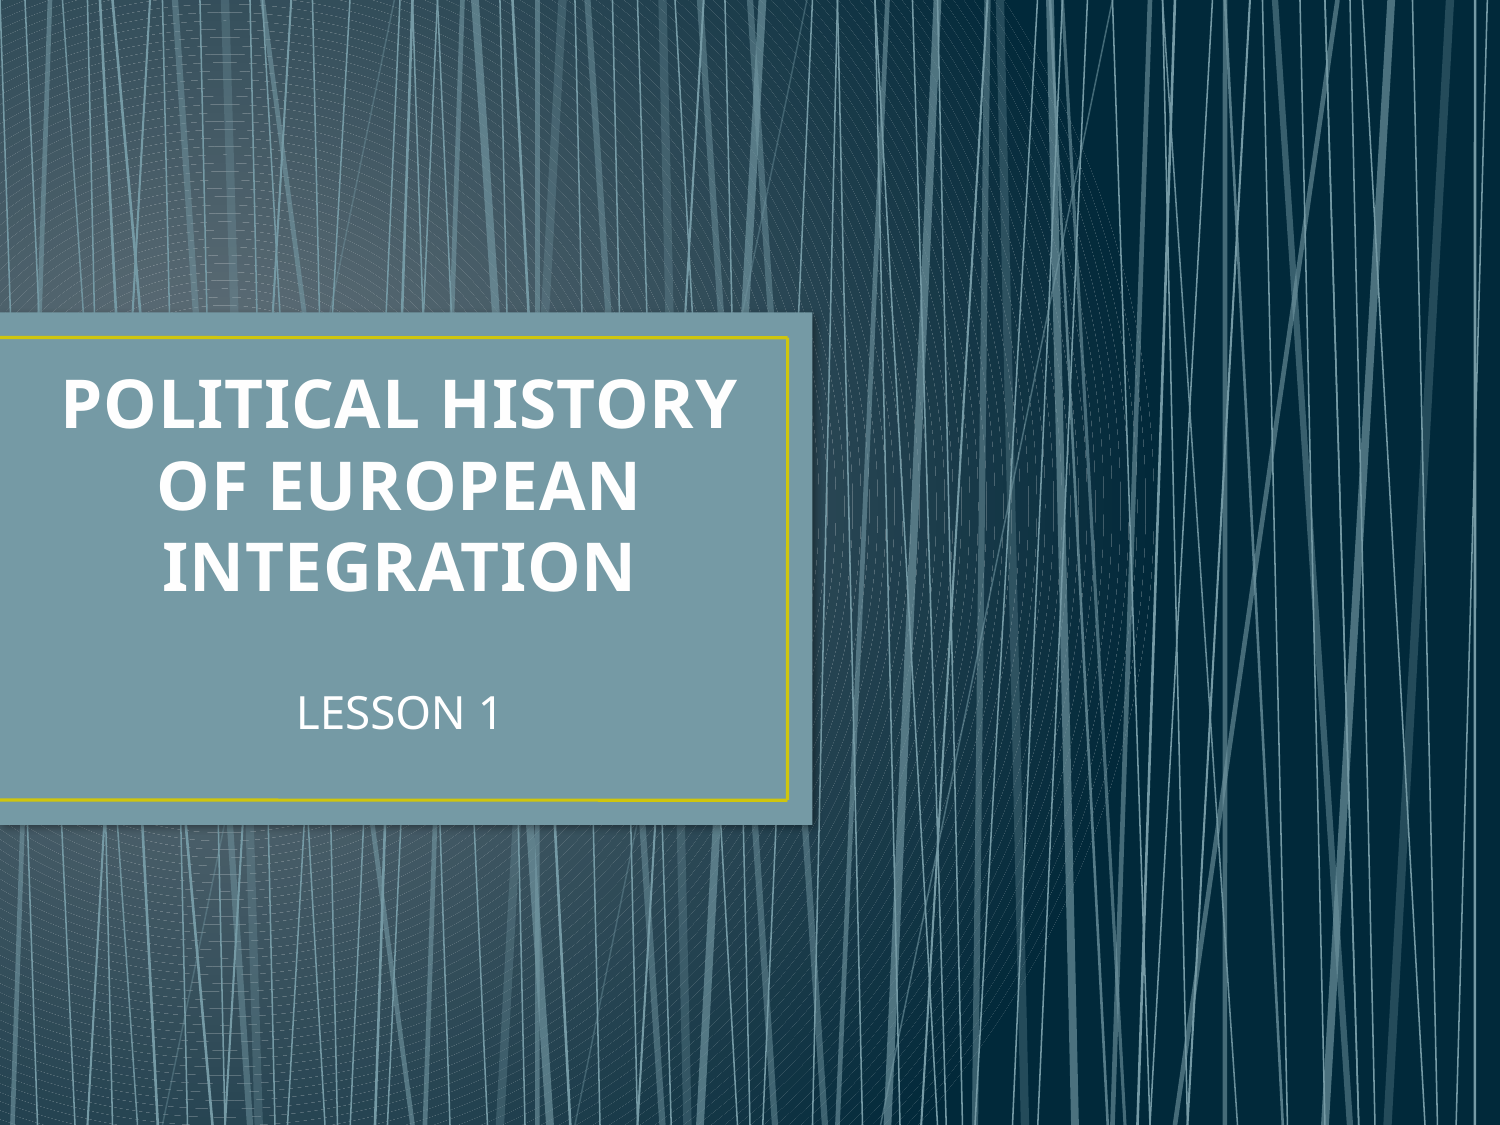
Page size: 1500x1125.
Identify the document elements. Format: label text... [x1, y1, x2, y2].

title POLITICAL HISTORY OF EUROPEAN INTEGRATION [37, 349, 763, 612]
subtitle LESSON 1 [37, 612, 763, 788]
